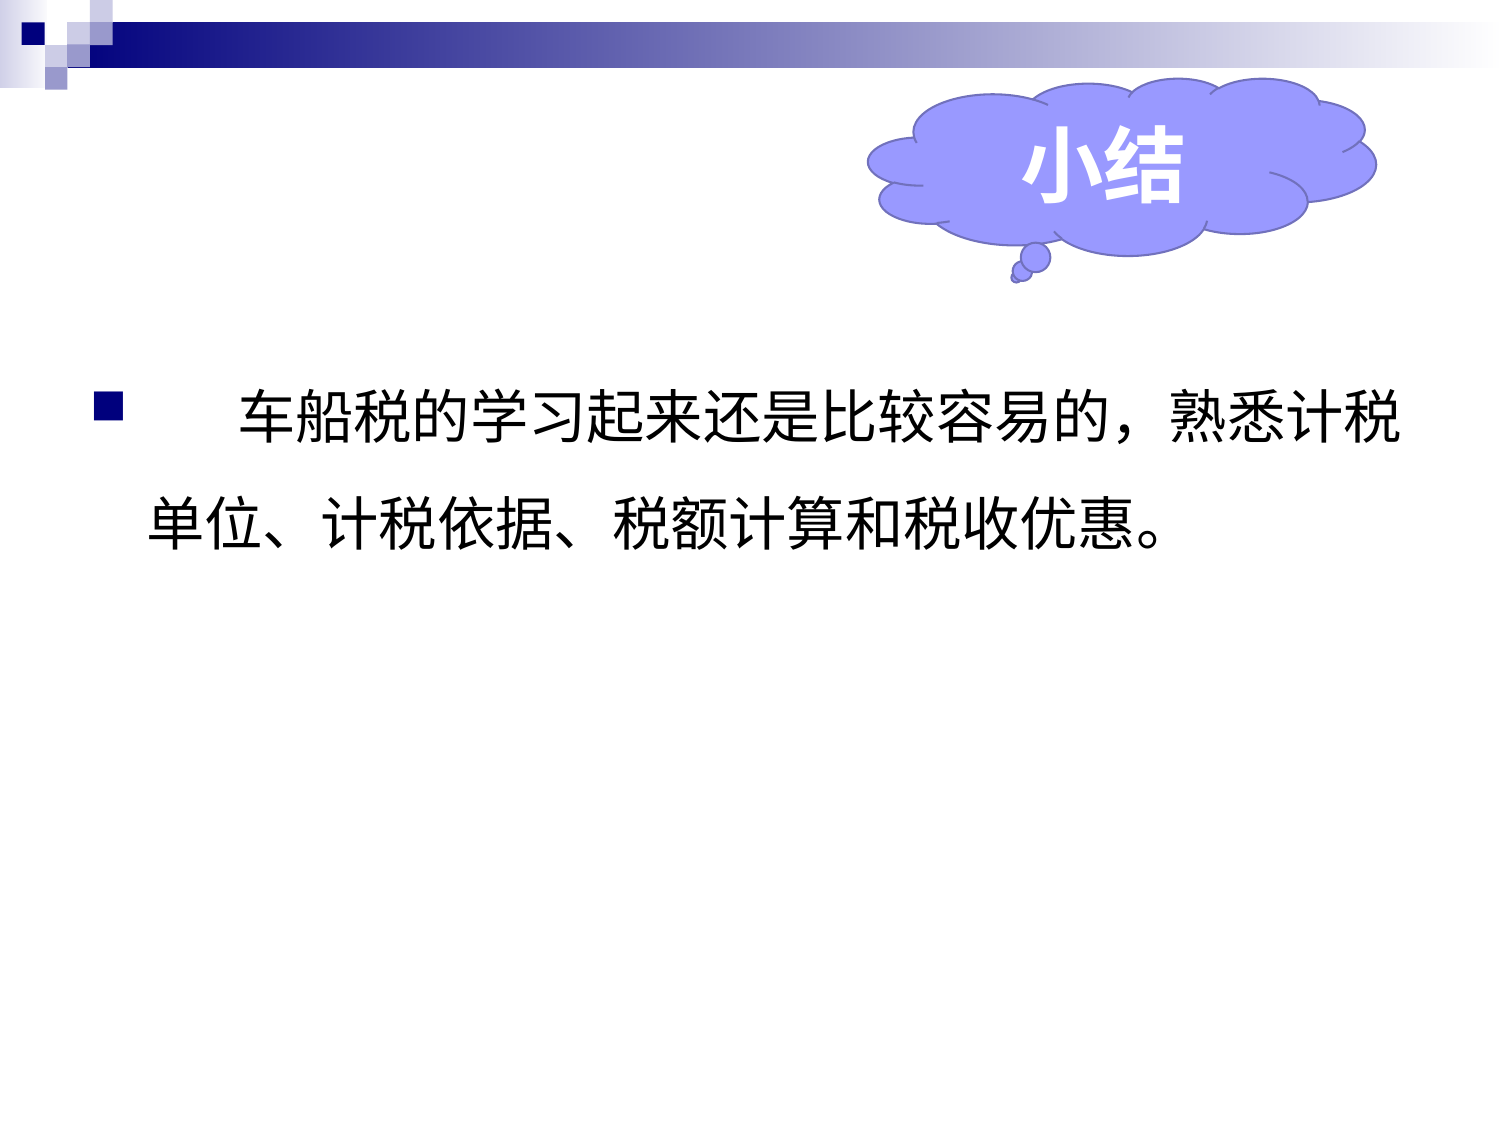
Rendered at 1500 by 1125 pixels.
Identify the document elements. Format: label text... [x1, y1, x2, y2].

text_box 小结 [866, 77, 1378, 284]
list 车船税的学习起来还是比较容易的，熟悉计税单位、计税依据、税额计算和税收优惠。 [74, 324, 1426, 963]
